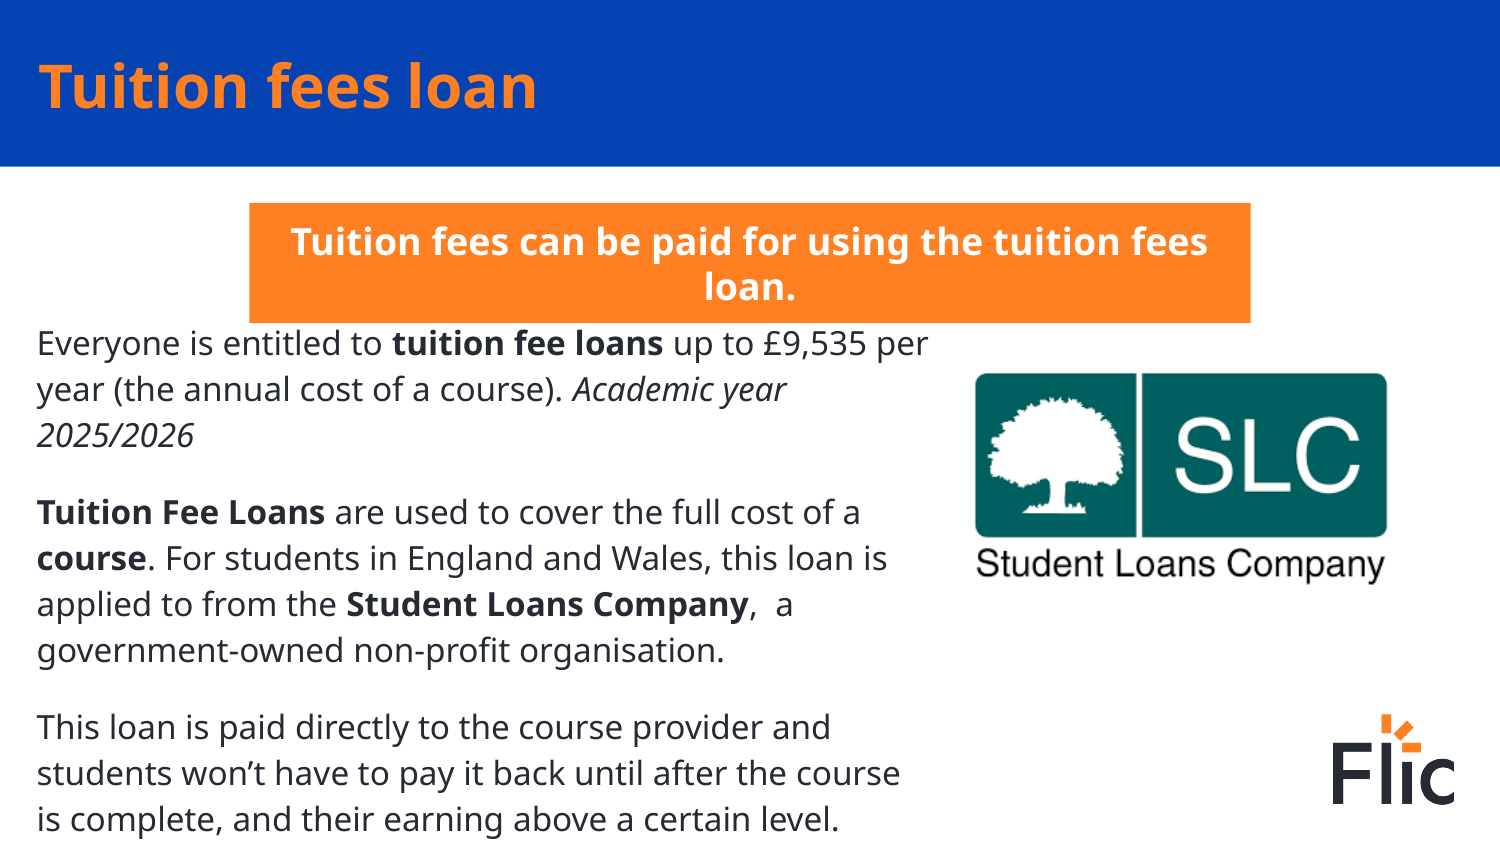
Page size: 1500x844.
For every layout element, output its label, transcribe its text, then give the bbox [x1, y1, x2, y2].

title Tuition fees loan [23, 41, 959, 127]
text_box Everyone is entitled to tuition fee loans up to £9,535 per year (the annual cost of a course). Academic year 2025/2026 Tuition Fee Loans are used to cover the full cost of a course. For students in England and Wales, this loan is applied to from the Student Loans Company, a government-owned non-profit organisation. This loan is paid directly to the course provider and students won’t have to pay it back until after the course is complete, and their earning above a certain level. [21, 301, 950, 844]
picture [973, 371, 1389, 591]
text_box [81, 188, 950, 293]
text_box Tuition fees can be paid for using the tuition fees loan. [249, 202, 1251, 323]
picture [1333, 714, 1454, 805]
